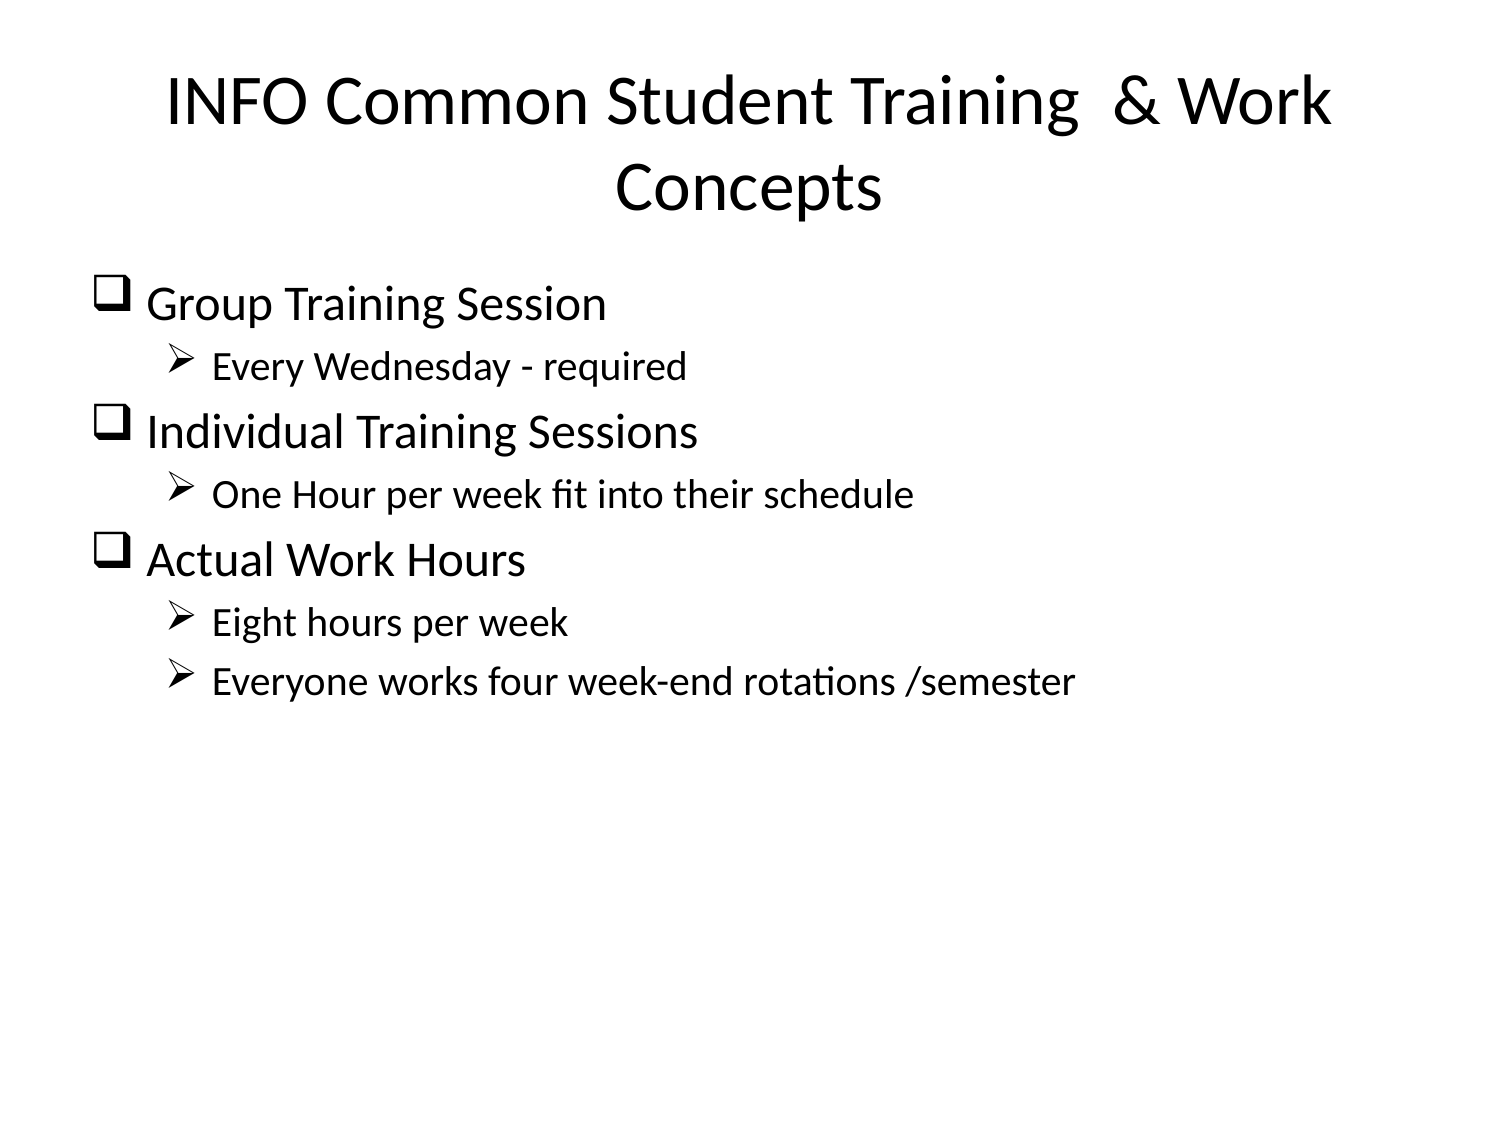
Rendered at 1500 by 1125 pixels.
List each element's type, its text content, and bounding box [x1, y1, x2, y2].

title INFO Common Student Training & Work Concepts [75, 45, 1425, 233]
list Group Training Session Every Wednesday - required Individual Training Sessions One Hour per week fit into their schedule Actual Work Hours Eight hours per week Everyone works four week-end rotations /semester [75, 262, 1425, 1005]
